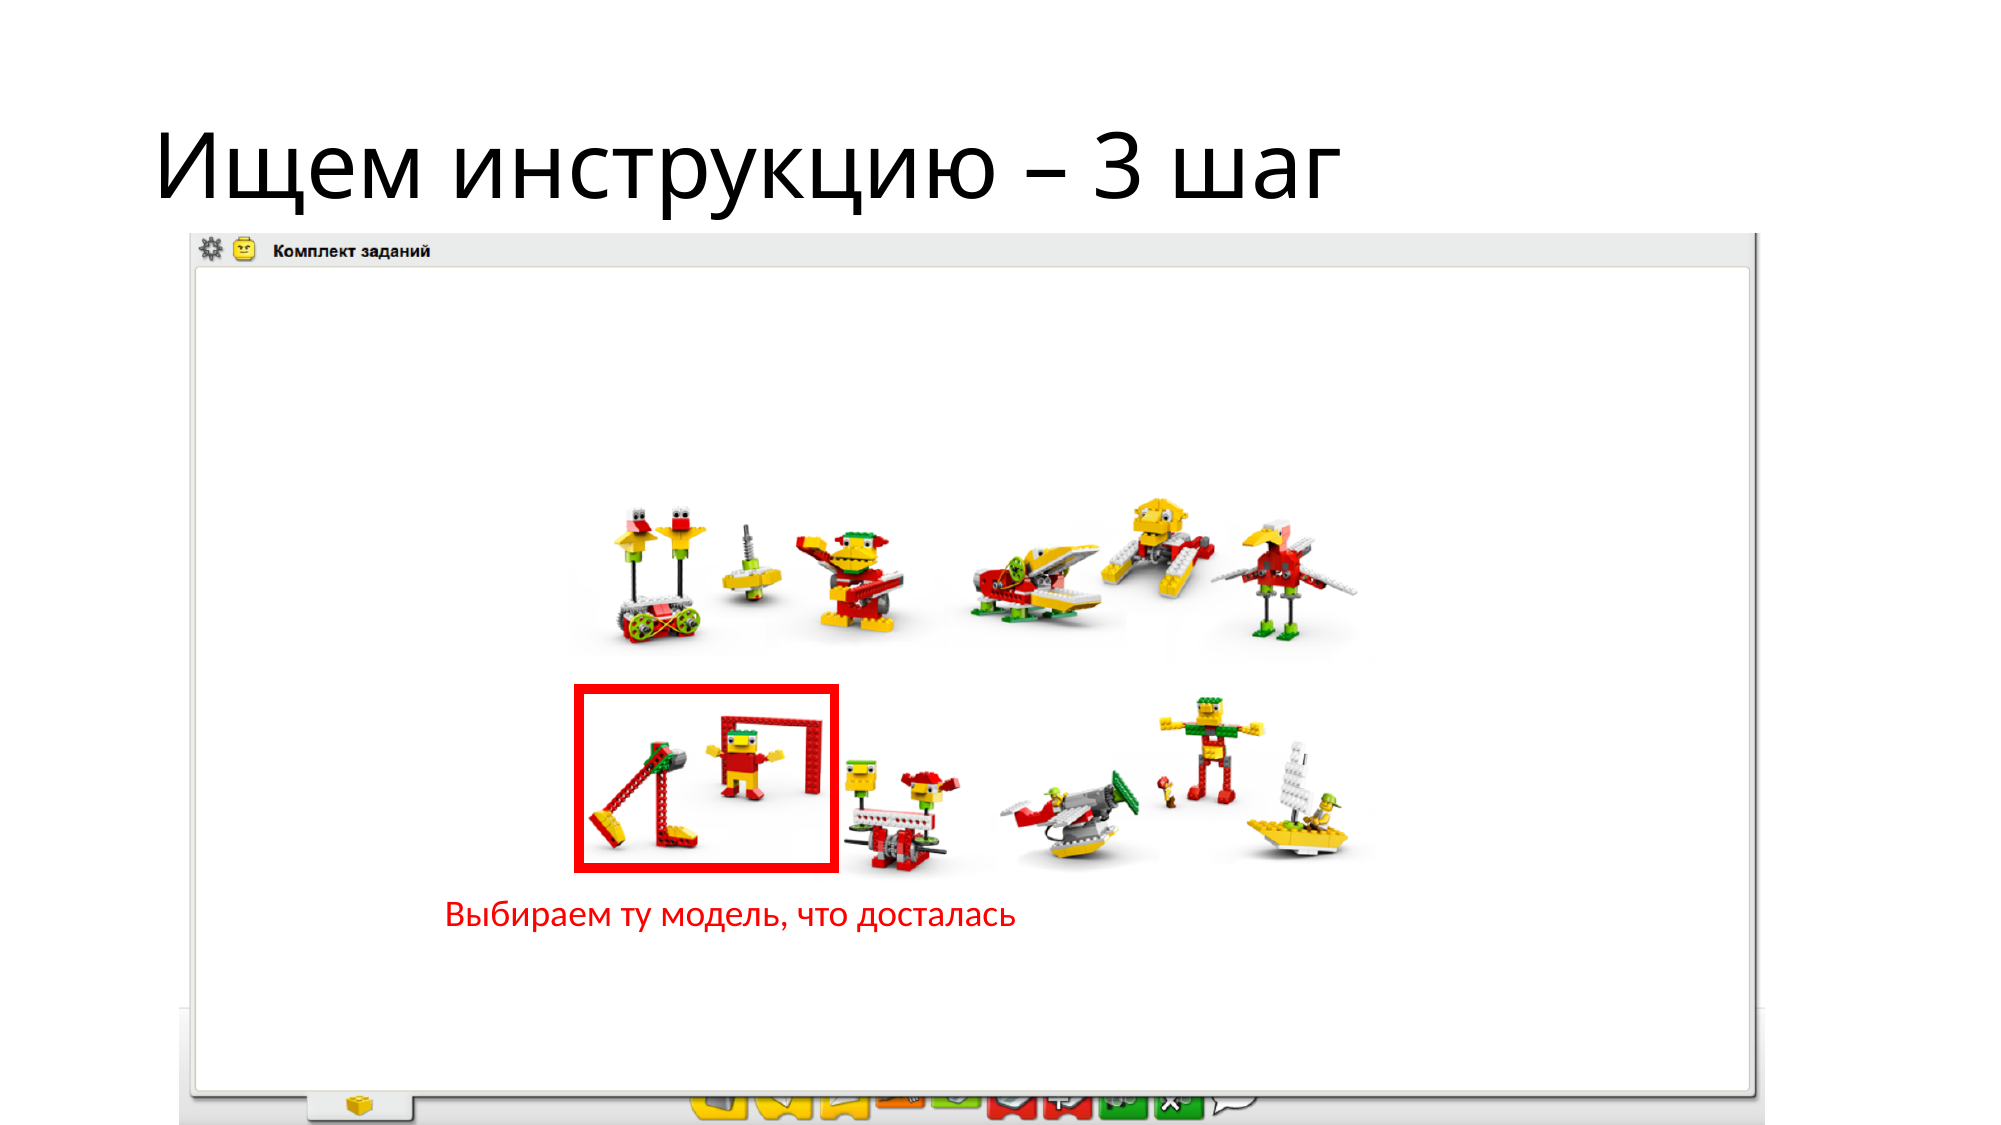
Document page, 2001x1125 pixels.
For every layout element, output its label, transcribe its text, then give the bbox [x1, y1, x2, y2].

picture [179, 233, 1765, 1125]
title Ищем инструкцию – 3 шаг [137, 59, 1863, 278]
